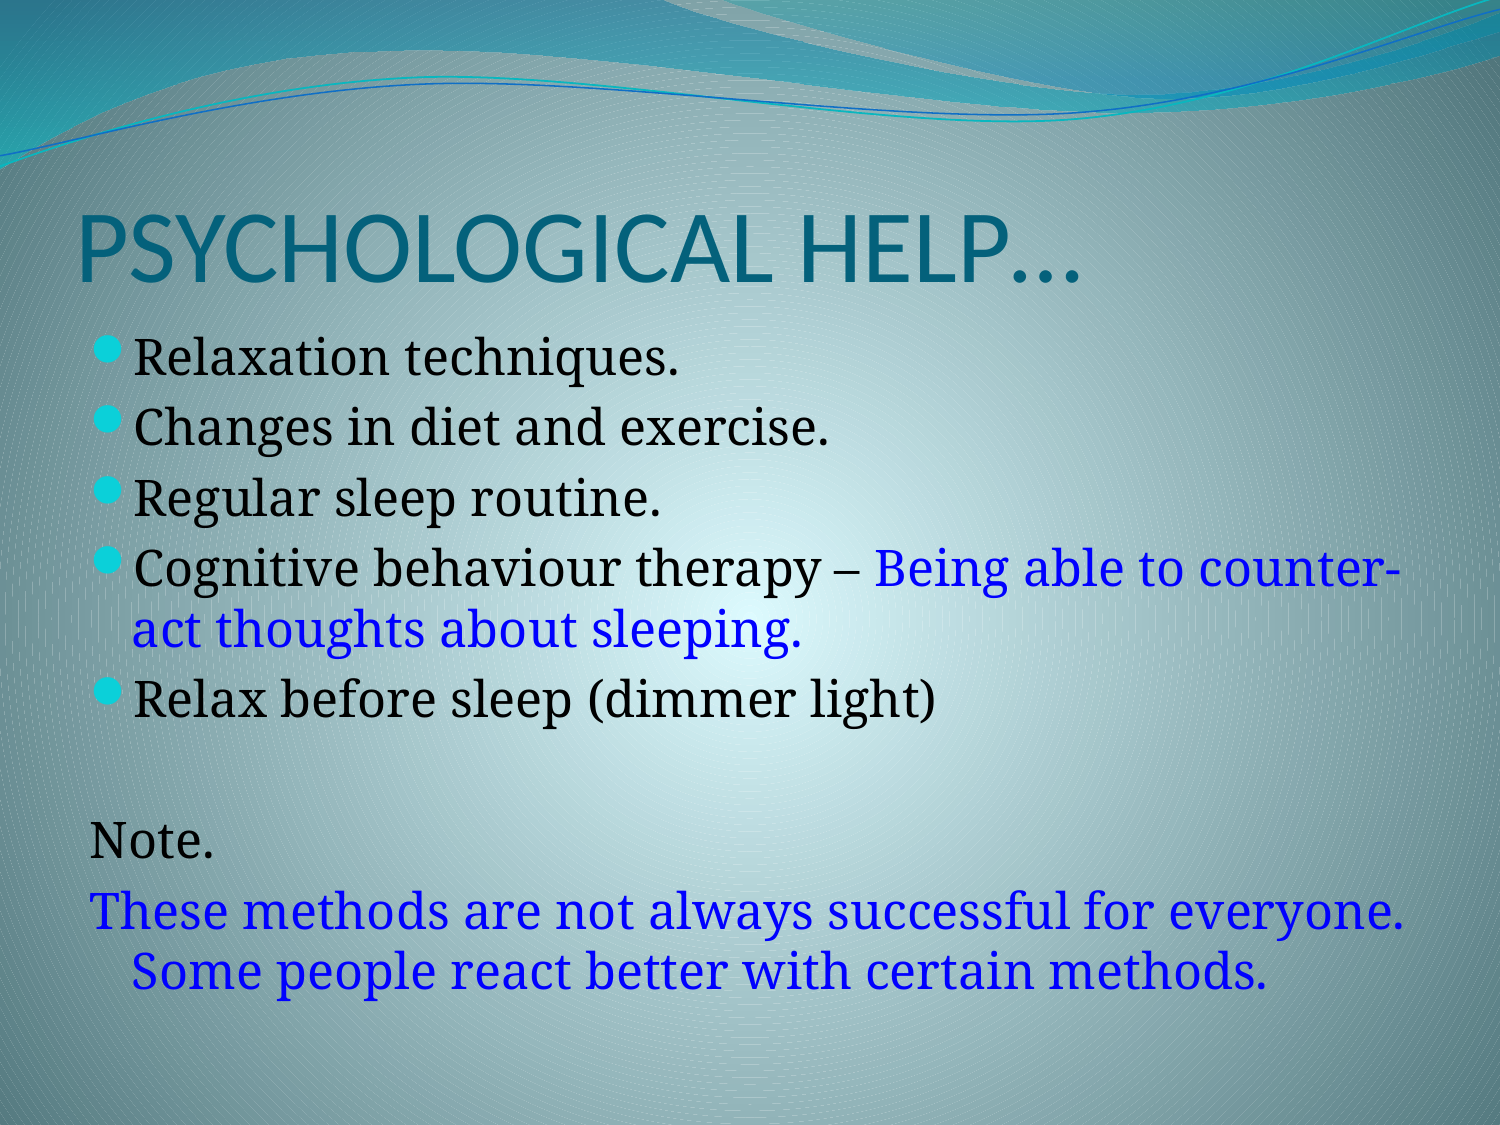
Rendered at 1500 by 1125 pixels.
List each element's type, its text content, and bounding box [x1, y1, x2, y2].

list Relaxation techniques. Changes in diet and exercise. Regular sleep routine. Cognitive behaviour therapy – Being able to counter-act thoughts about sleeping. Relax before sleep (dimmer light) Note. These methods are not always successful for everyone. Some people react better with certain methods. [75, 317, 1425, 1038]
title PSYCHOLOGICAL HELP… [75, 115, 1425, 303]
